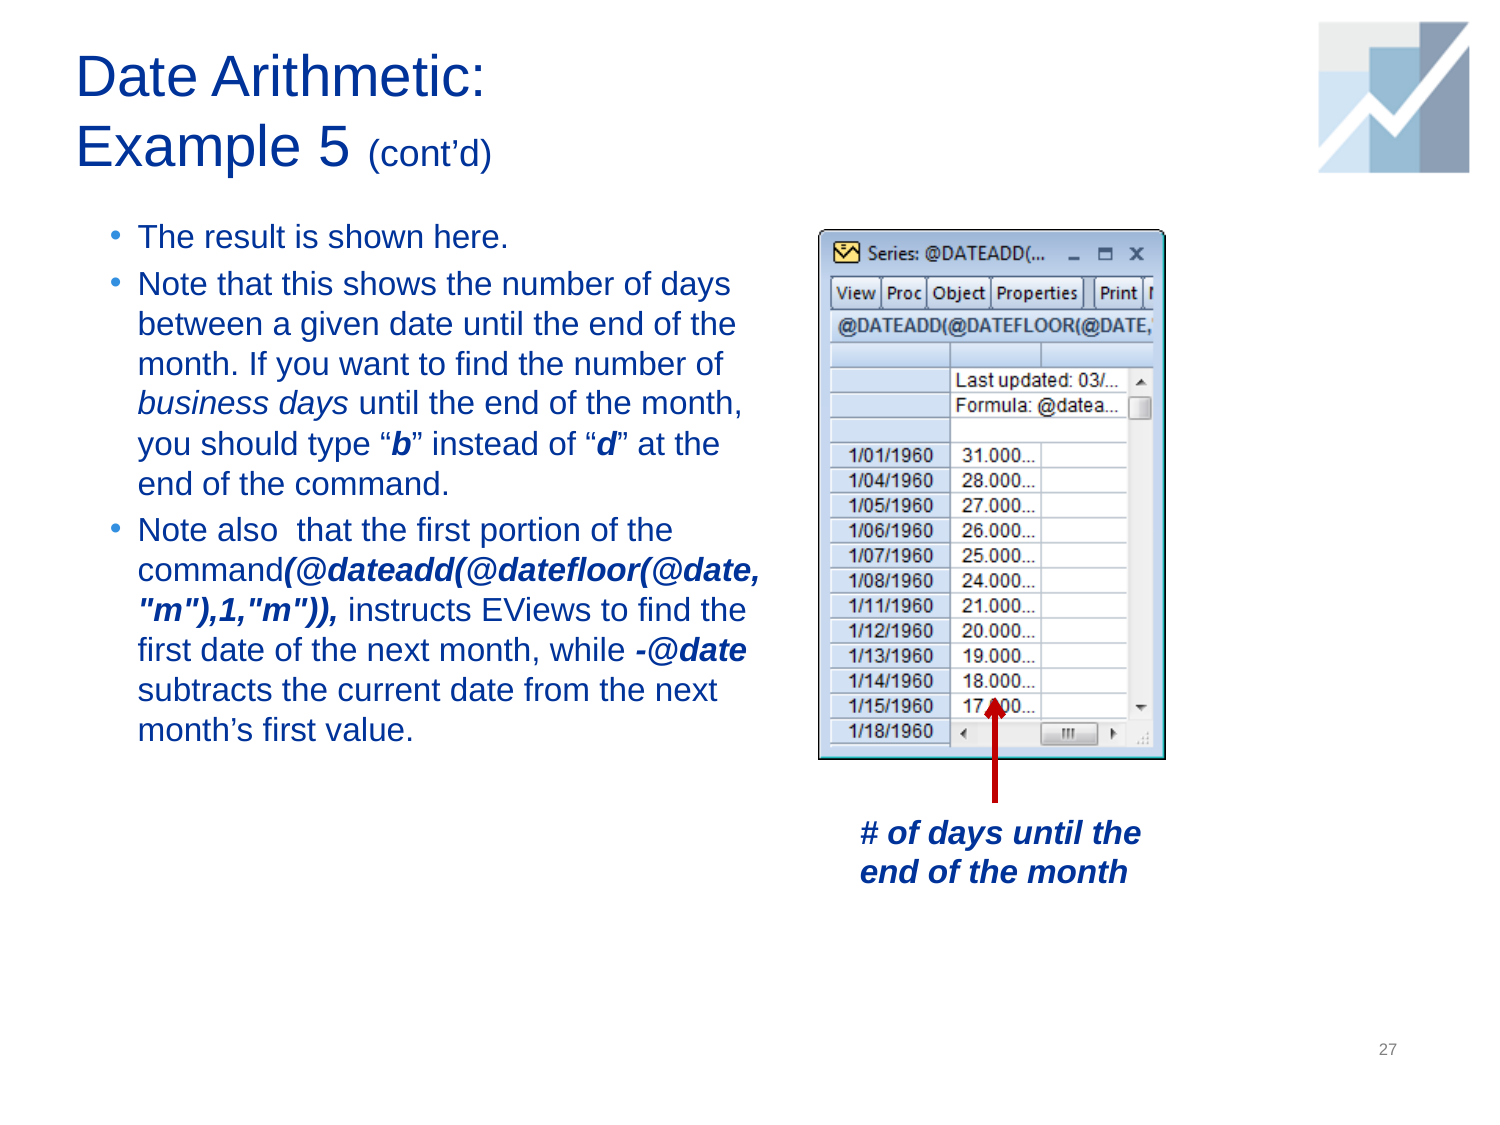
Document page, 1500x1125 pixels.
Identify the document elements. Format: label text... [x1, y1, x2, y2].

picture [818, 229, 1166, 760]
text_box The result is shown here. Note that this shows the number of days between a given date until the end of the month. If you want to find the number of business days until the end of the month, you should type “b” instead of “d” at the end of the command. Note also that the first portion of the command(@dateadd(@datefloor(@date, "m"),1,"m")), instructs EViews to find the first date of the next month, while -@date subtracts the current date from the next month’s first value. [95, 208, 795, 913]
slide_number 27 [1262, 1015, 1413, 1067]
picture [1300, 11, 1479, 181]
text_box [844, 696, 1166, 900]
text_box Date Arithmetic: Example 5 (cont’d) [60, 0, 1295, 186]
